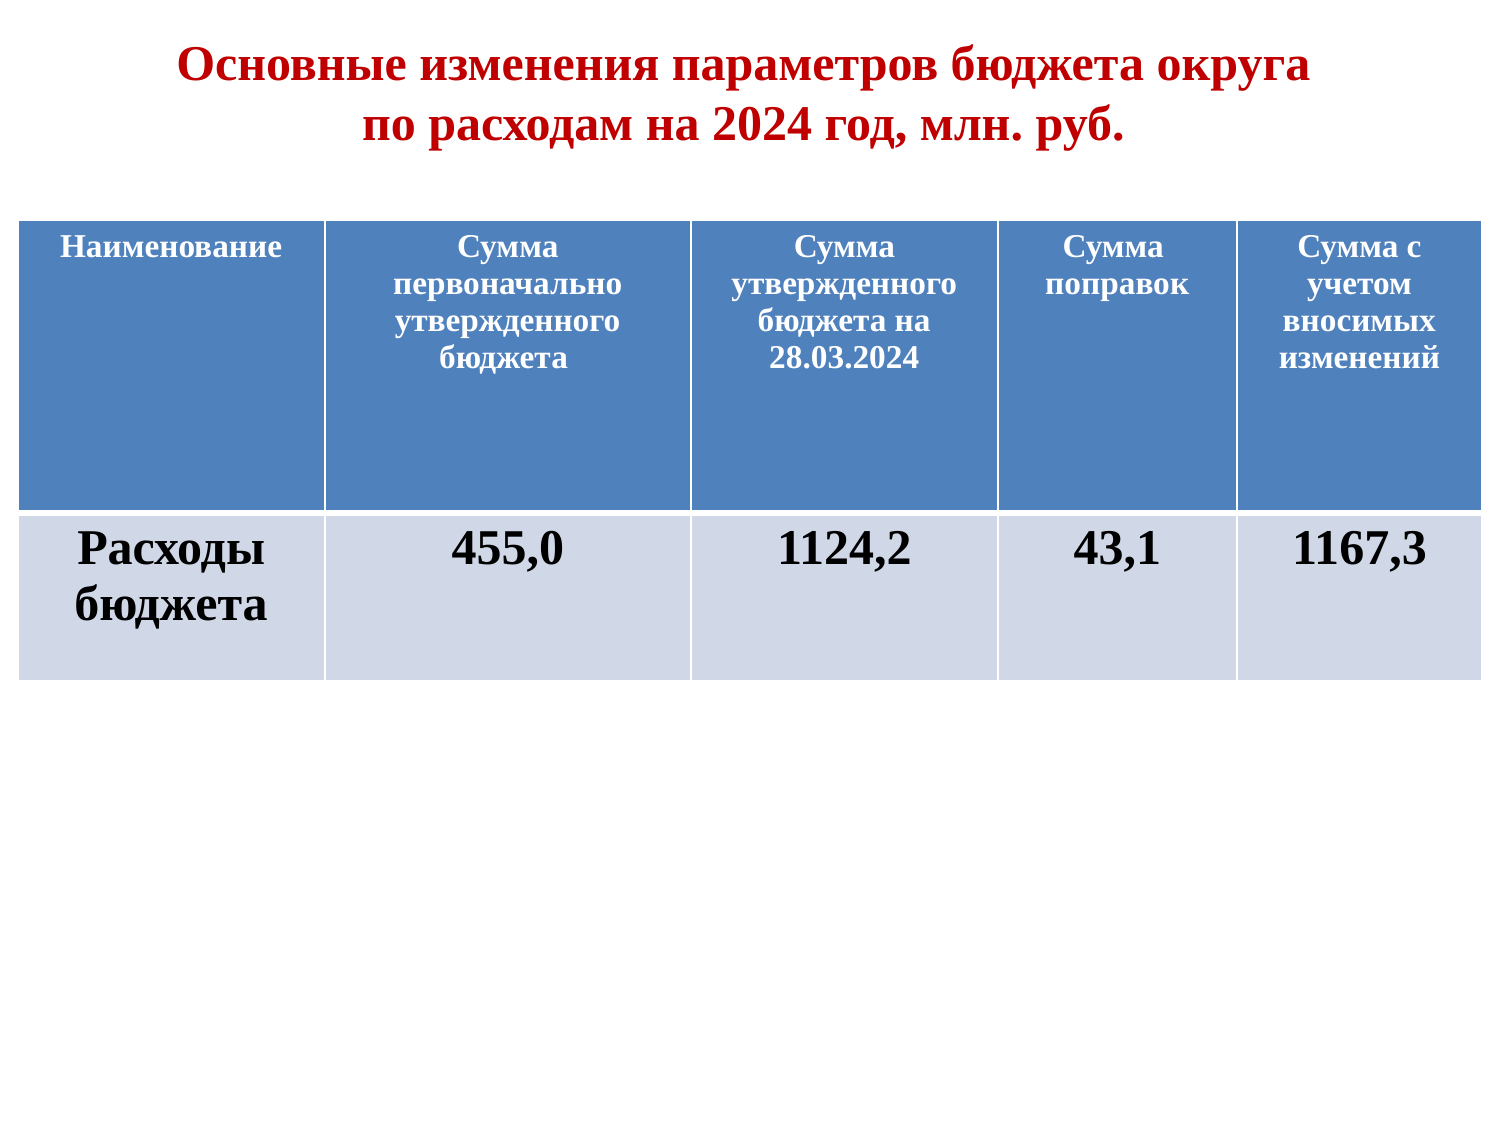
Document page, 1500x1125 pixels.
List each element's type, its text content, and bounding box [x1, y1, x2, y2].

table_cell 455,0 [326, 516, 690, 680]
table_header Сумма с учетом вносимых изменений [1238, 221, 1481, 510]
table_cell 1124,2 [692, 516, 997, 680]
table_cell 43,1 [999, 516, 1236, 680]
table_header Сумма утвержденного бюджета на 28.03.2024 [692, 221, 997, 510]
table_header Сумма первоначально утвержденного бюджета [326, 221, 690, 510]
title Основные изменения параметров бюджета округа по расходам на 2024 год, млн. руб. [29, 30, 1458, 149]
table_header Сумма поправок [999, 221, 1236, 510]
table_header Наименование [19, 221, 324, 510]
table_cell 1167,3 [1238, 516, 1481, 680]
table_cell Расходы бюджета [19, 516, 324, 680]
